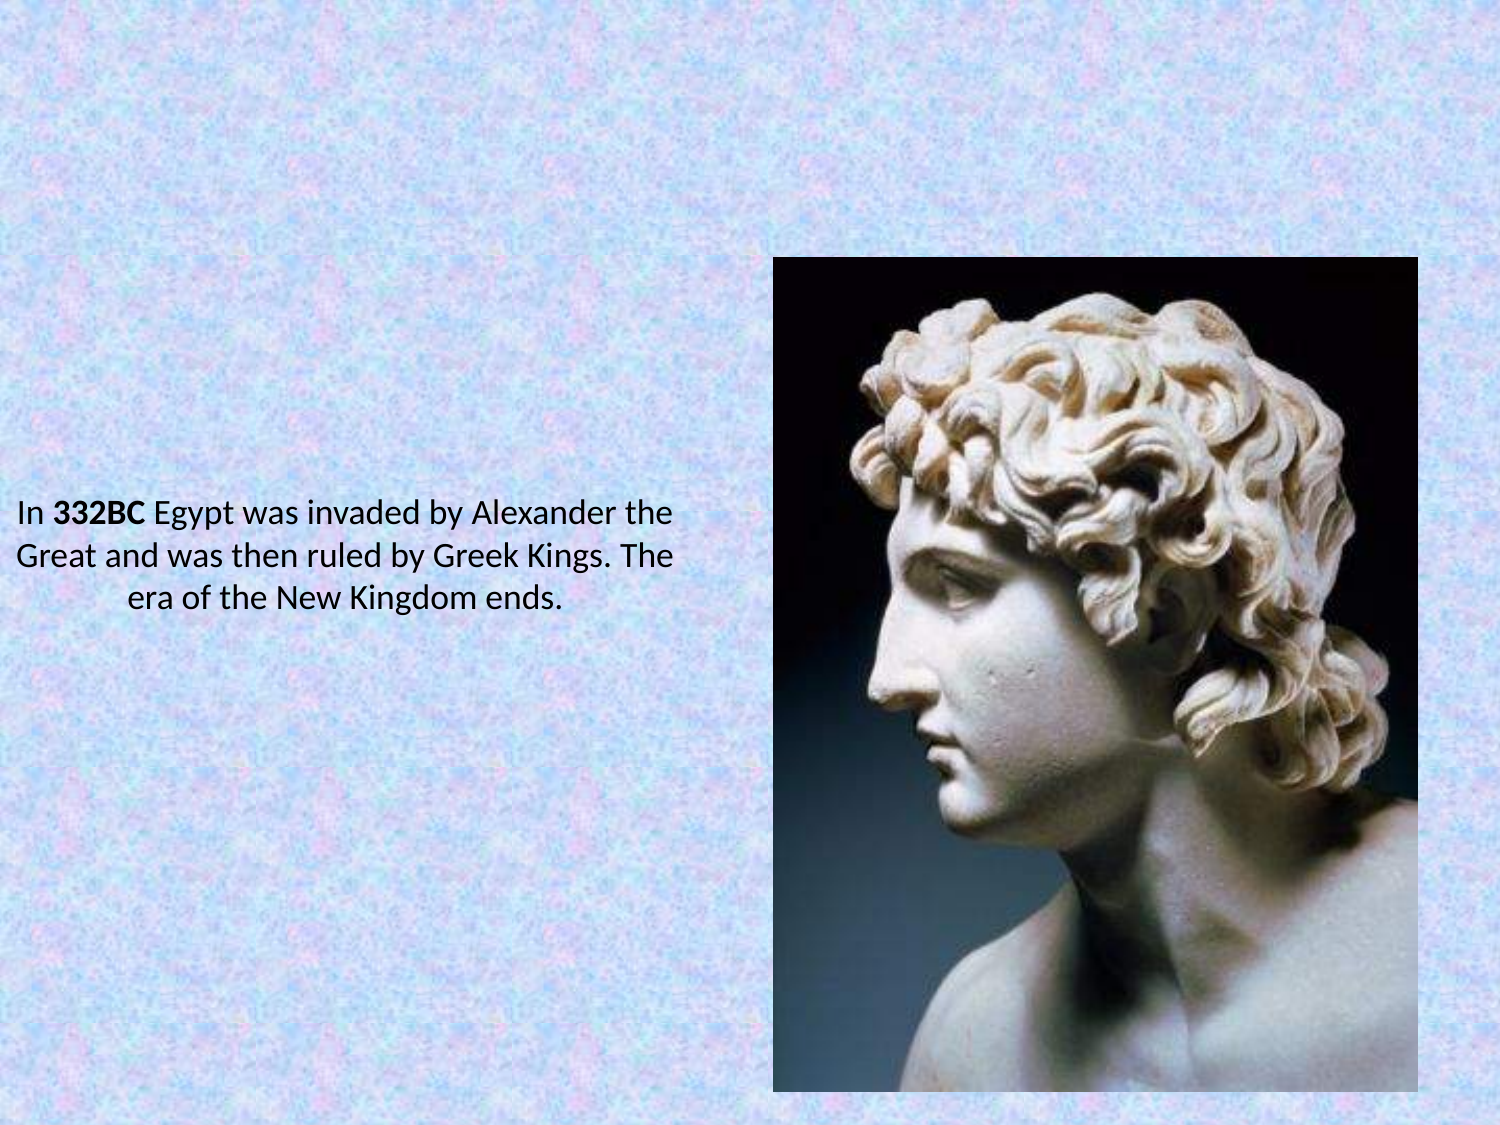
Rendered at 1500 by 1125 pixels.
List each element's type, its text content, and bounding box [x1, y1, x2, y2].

picture [0, 0, 1500, 1125]
title In 332BC Egypt was invaded by Alexander the Great and was then ruled by Greek Kings. The era of the New Kingdom ends. [0, 480, 692, 668]
